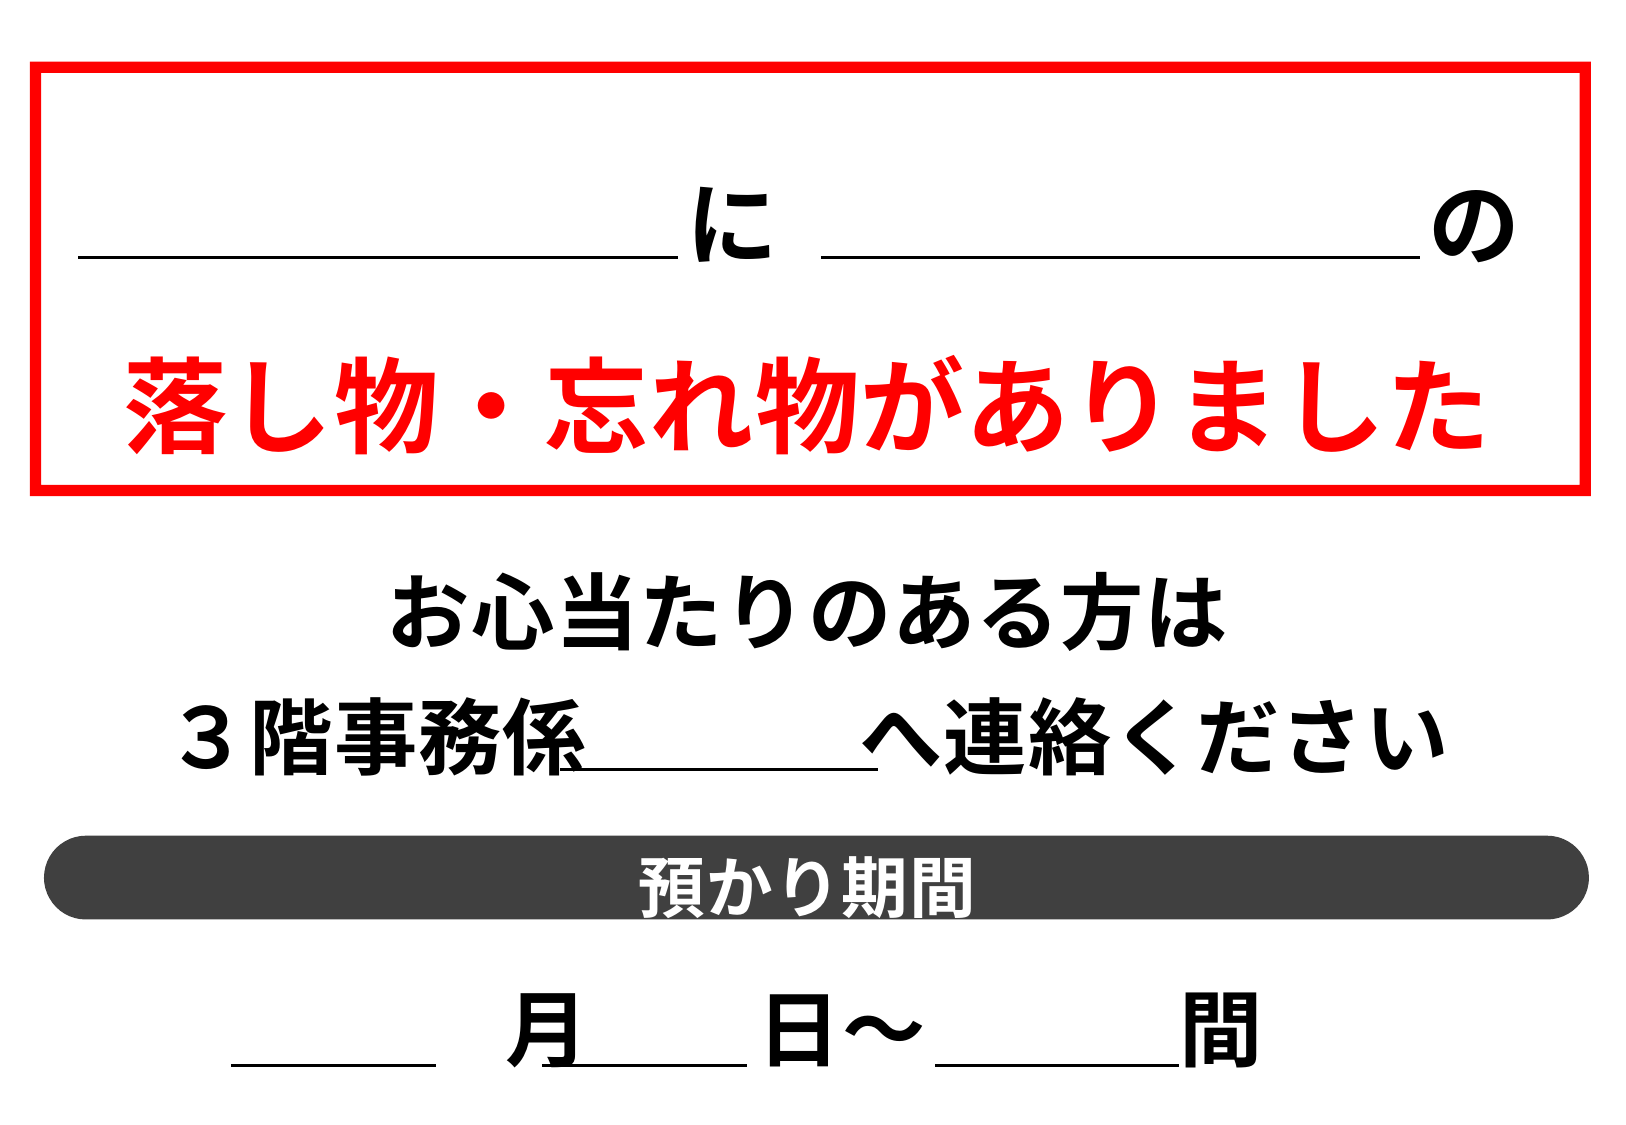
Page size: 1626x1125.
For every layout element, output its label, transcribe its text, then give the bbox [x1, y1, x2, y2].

text_box 預かり期間 [538, 838, 1077, 934]
text_box お心当たりのある方は ３階事務係 へ連絡ください [42, 552, 1573, 793]
text_box 落し物・忘れ物がありました [78, 333, 1538, 474]
text_box [41, 833, 1592, 922]
text_box に の [131, 159, 1578, 285]
text_box [28, 60, 1593, 498]
text_box 月 日～ 間 [209, 969, 1559, 1085]
